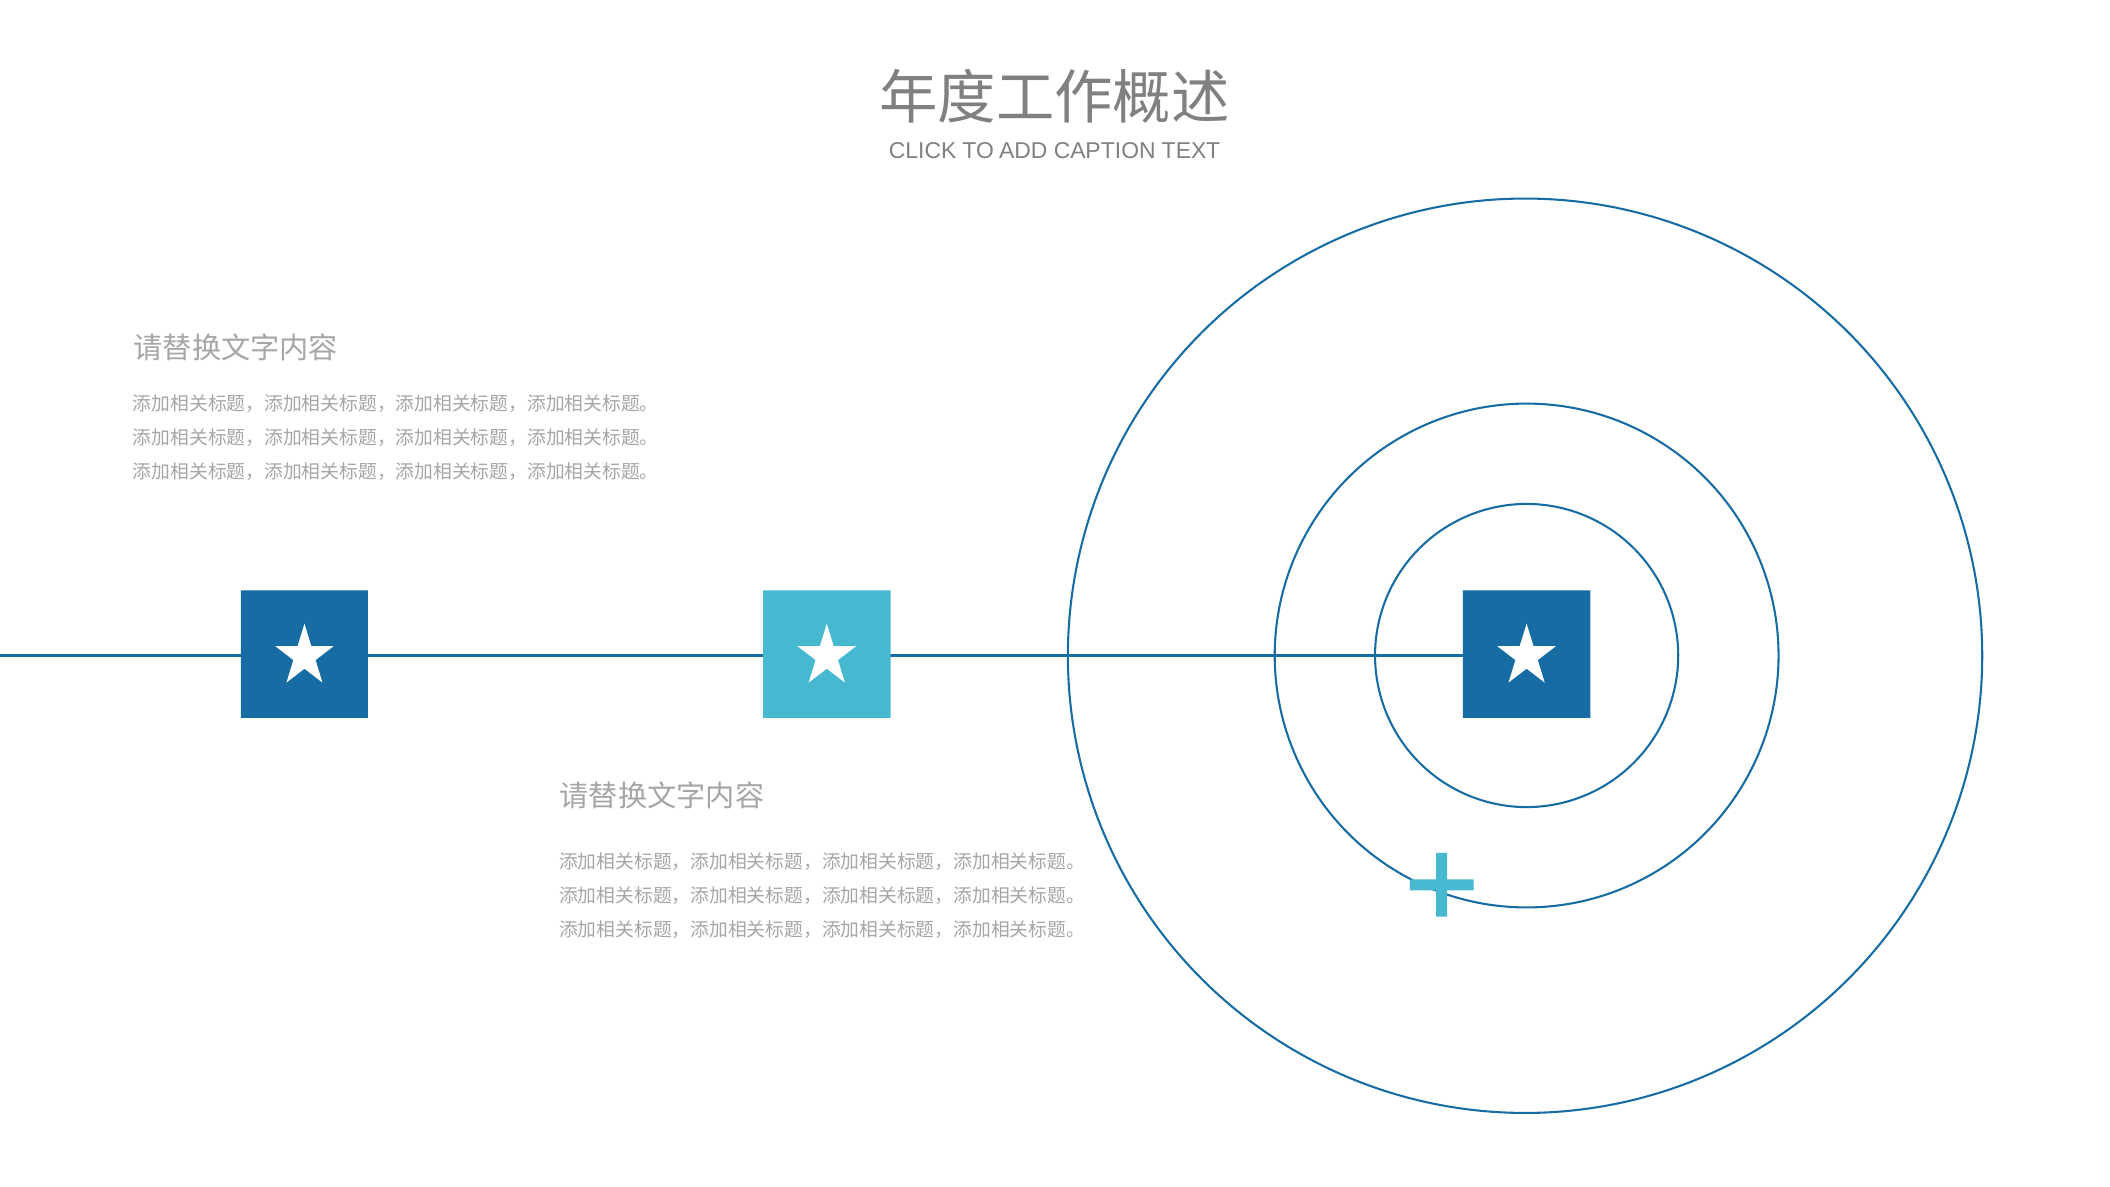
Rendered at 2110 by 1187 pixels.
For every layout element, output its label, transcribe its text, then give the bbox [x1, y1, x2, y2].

text_box [1409, 852, 1475, 918]
text_box CLICK TO ADD CAPTION TEXT [865, 135, 1245, 163]
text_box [132, 329, 669, 483]
text_box [1066, 197, 1984, 1114]
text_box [240, 590, 369, 718]
text_box 年度工作概述 [865, 60, 1245, 131]
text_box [1462, 590, 1591, 718]
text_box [763, 590, 891, 718]
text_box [559, 776, 1095, 941]
